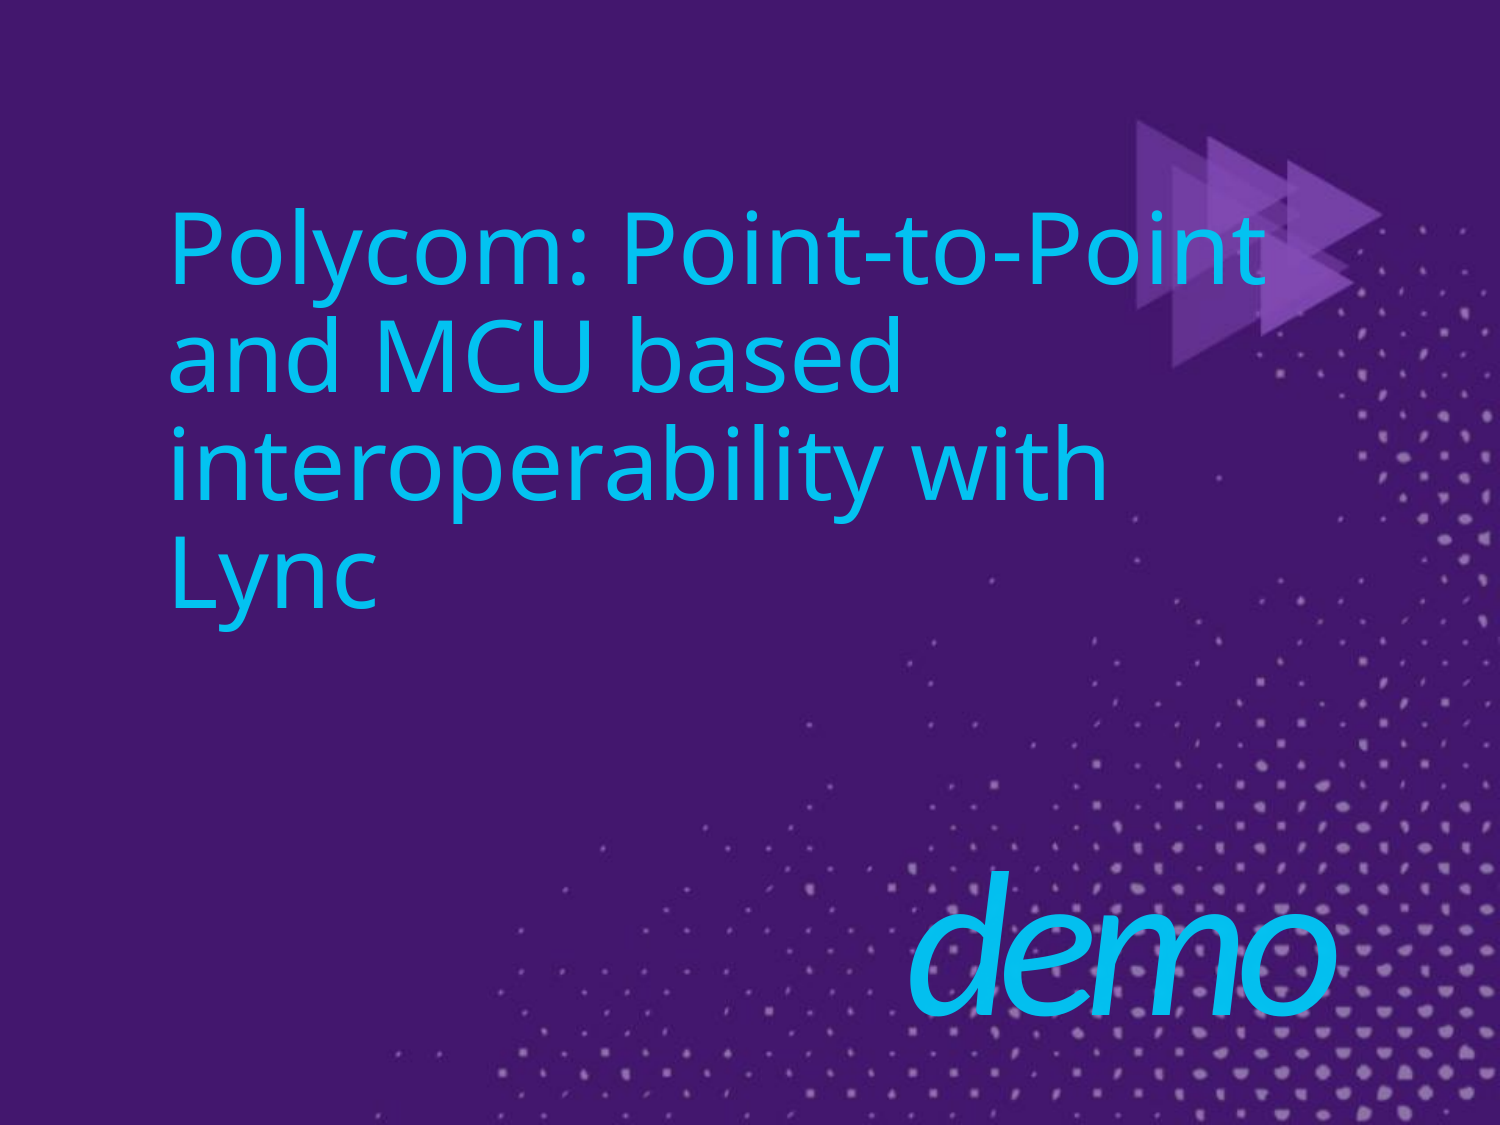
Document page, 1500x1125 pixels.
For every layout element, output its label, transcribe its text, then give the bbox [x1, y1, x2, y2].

list demo [131, 800, 1392, 1027]
title Polycom: Point-to-Point and MCU based interoperability with Lync [151, 289, 1299, 540]
picture [0, 0, 1500, 1125]
